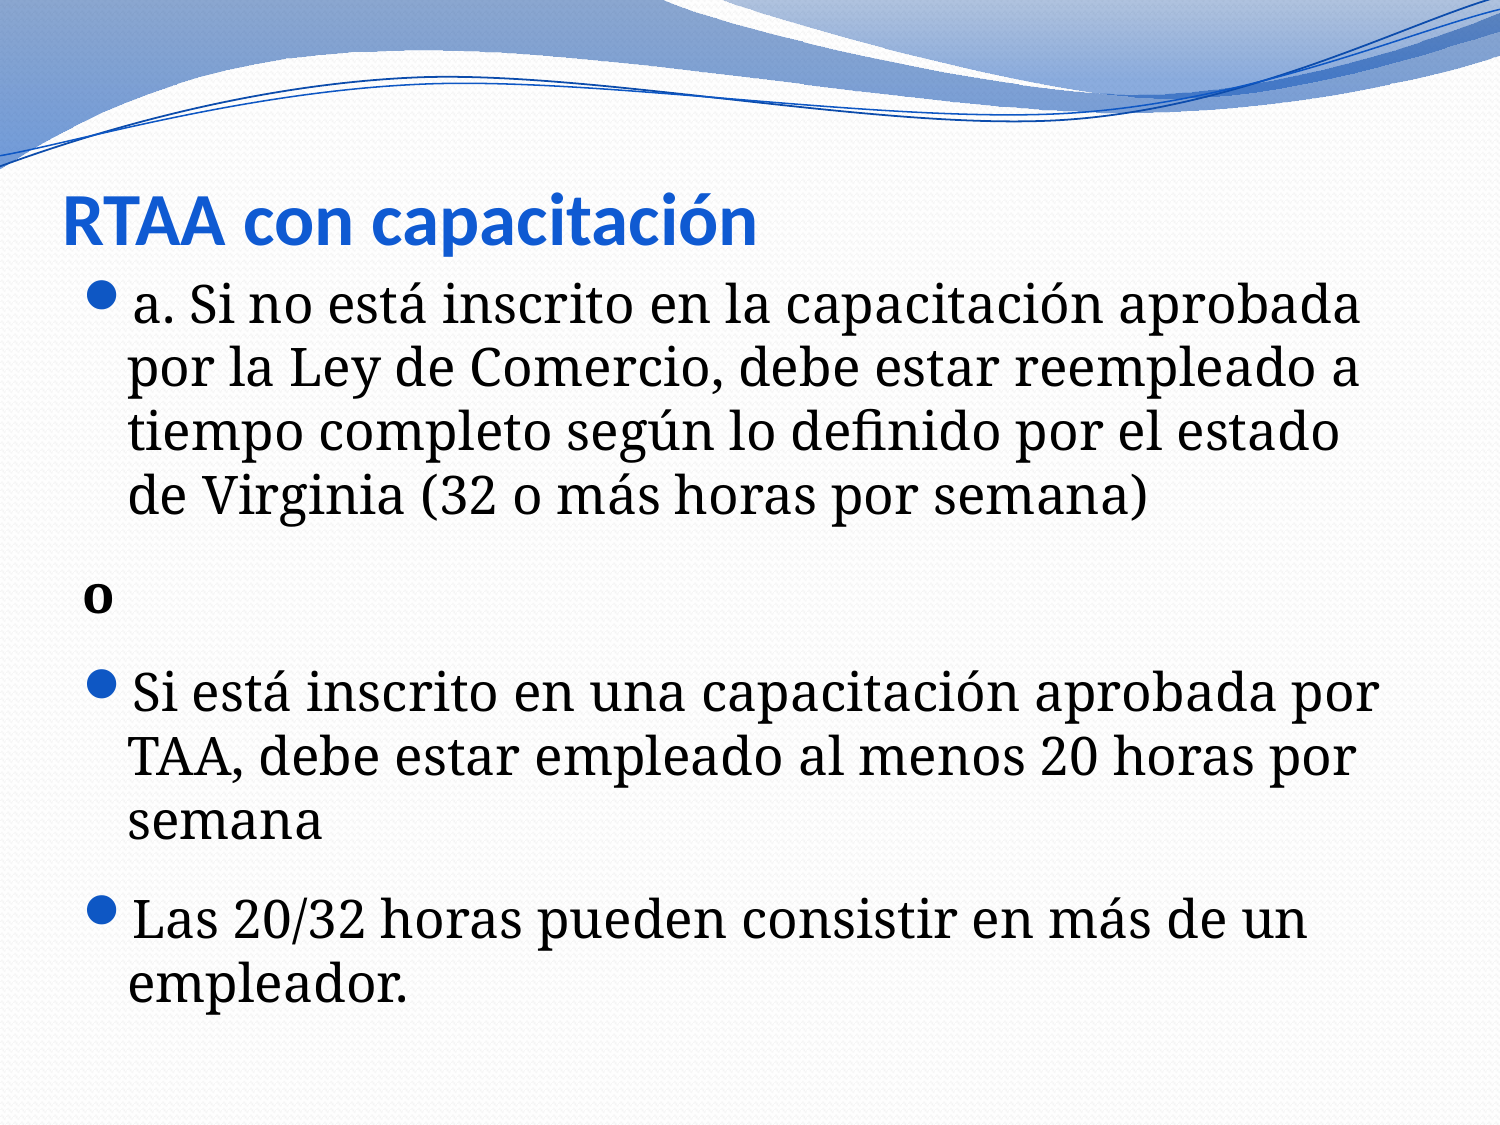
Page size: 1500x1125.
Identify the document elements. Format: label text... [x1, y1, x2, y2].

title RTAA con capacitación [62, 162, 1426, 261]
list a. Si no está inscrito en la capacitación aprobada por la Ley de Comercio, debe estar reempleado a tiempo completo según lo definido por el estado de Virginia (32 o más horas por semana) o Si está inscrito en una capacitación aprobada por TAA, debe estar empleado al menos 20 horas por semana Las 20/32 horas pueden consistir en más de un empleador. [68, 262, 1432, 1025]
